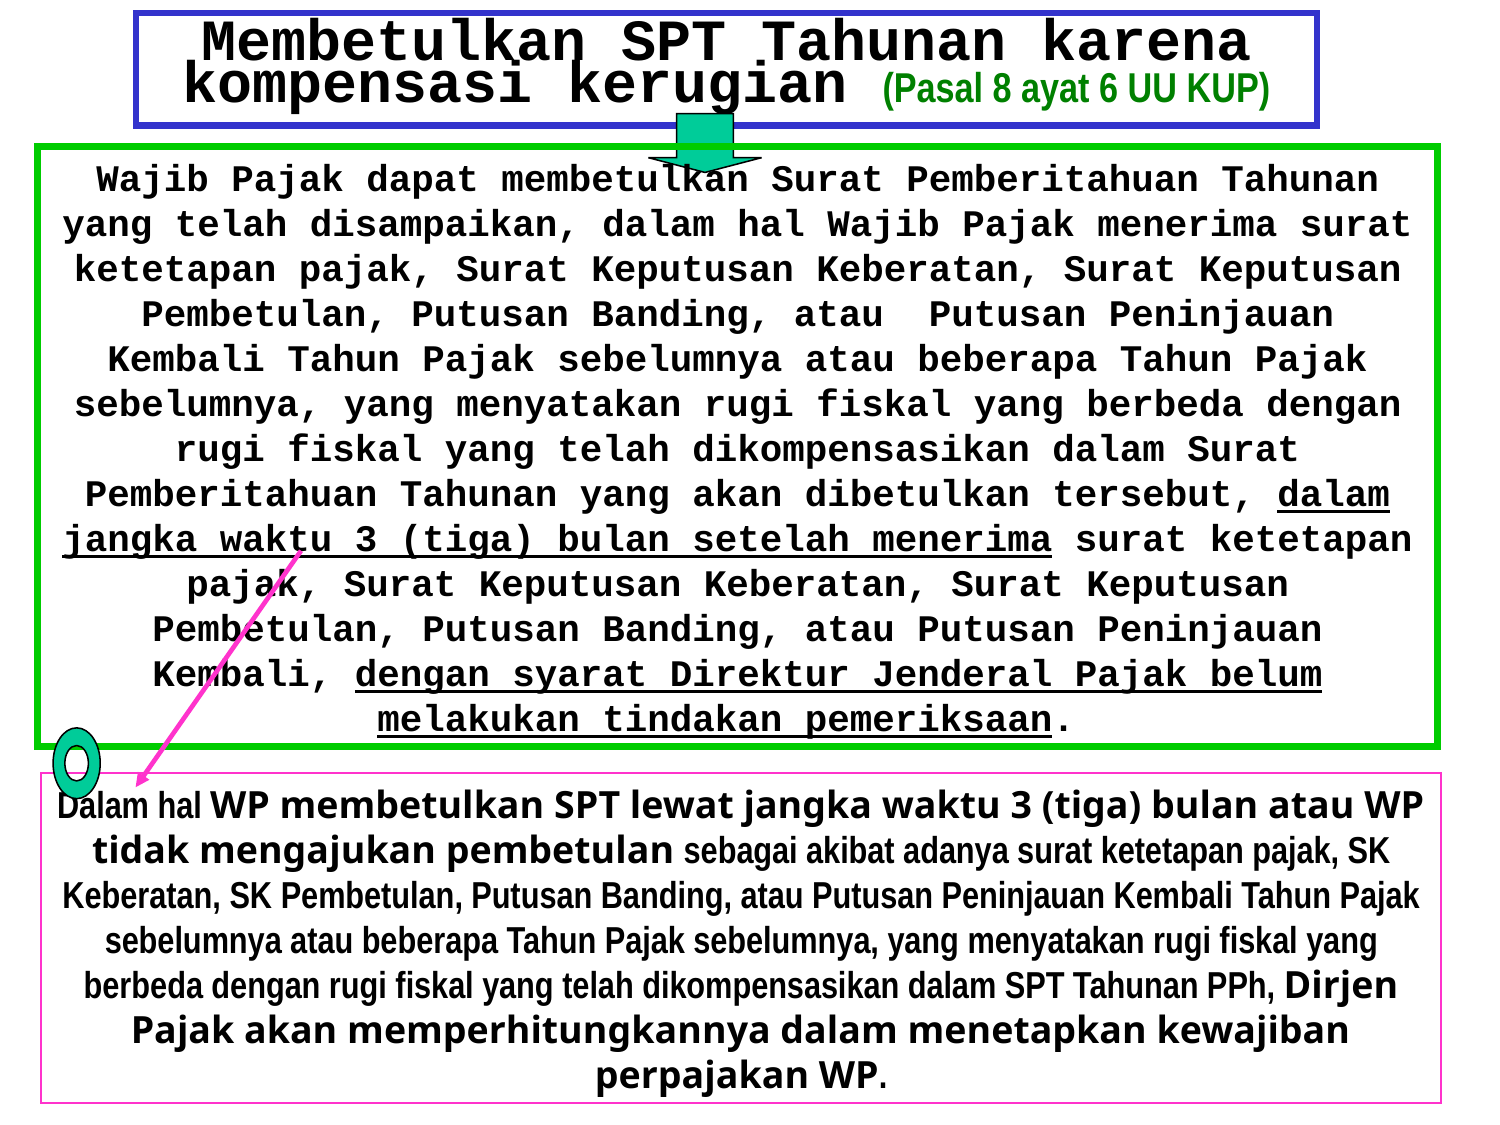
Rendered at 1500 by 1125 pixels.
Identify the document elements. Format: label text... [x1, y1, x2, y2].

title Membetulkan SPT Tahunan karena kompensasi kerugian (Pasal 8 ayat 6 UU KUP) [135, 12, 1318, 126]
text_box Wajib Pajak dapat membetulkan Surat Pemberitahuan Tahunan yang telah disampaikan, dalam hal Wajib Pajak menerima surat ketetapan pajak, Surat Keputusan Keberatan, Surat Keputusan Pembetulan, Putusan Banding, atau Putusan Peninjauan Kembali Tahun Pajak sebelumnya atau beberapa Tahun Pajak sebelumnya, yang menyatakan rugi fiskal yang berbeda dengan rugi fiskal yang telah dikompensasikan dalam Surat Pemberitahuan Tahunan yang akan dibetulkan tersebut, dalam jangka waktu 3 (tiga) bulan setelah menerima surat ketetapan pajak, Surat Keputusan Keberatan, Surat Keputusan Pembetulan, Putusan Banding, atau Putusan Peninjauan Kembali, dengan syarat Direktur Jenderal Pajak belum melakukan tindakan pemeriksaan. [37, 146, 1438, 747]
text_box [676, 113, 734, 146]
text_box [135, 550, 302, 788]
text_box [53, 727, 101, 799]
text_box Dalam hal WP membetulkan SPT lewat jangka waktu 3 (tiga) bulan atau WP tidak mengajukan pembetulan sebagai akibat adanya surat ketetapan pajak, SK Keberatan, SK Pembetulan, Putusan Banding, atau Putusan Peninjauan Kembali Tahun Pajak sebelumnya atau beberapa Tahun Pajak sebelumnya, yang menyatakan rugi fiskal yang berbeda dengan rugi fiskal yang telah dikompensasikan dalam SPT Tahunan PPh, Dirjen Pajak akan memperhitungkannya dalam menetapkan kewajiban perpajakan WP. [41, 773, 1442, 1104]
